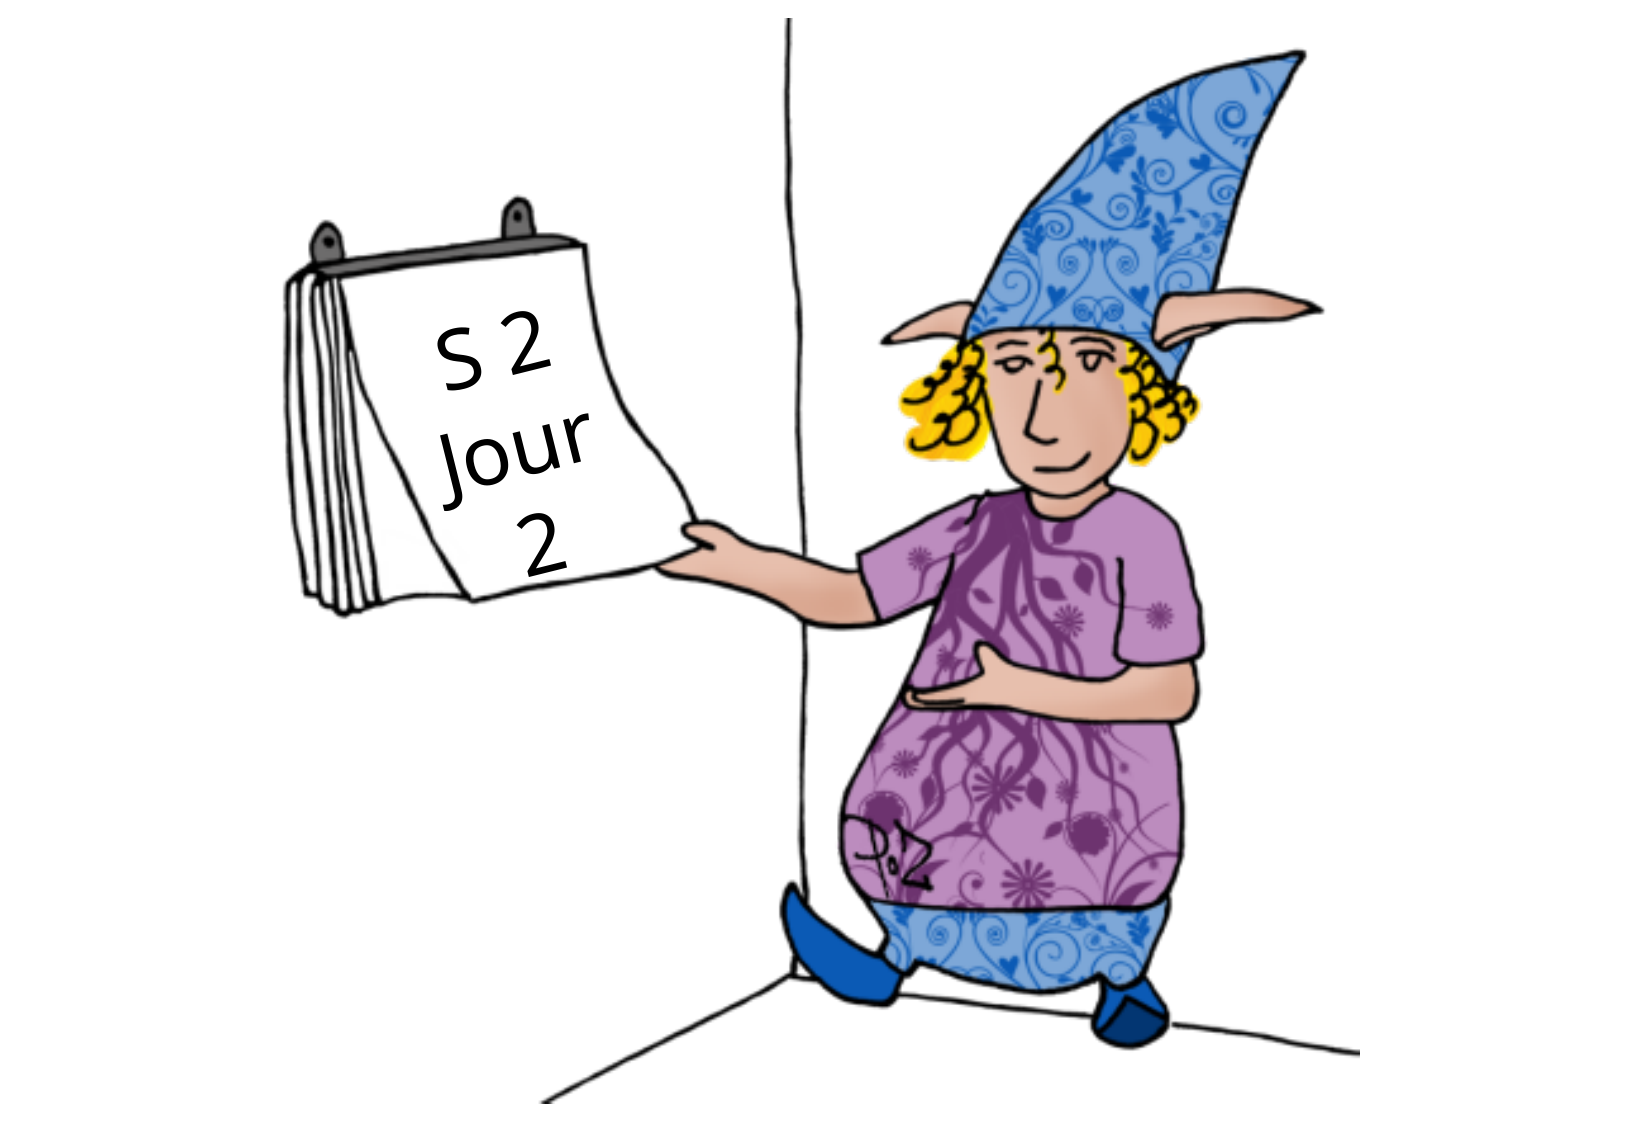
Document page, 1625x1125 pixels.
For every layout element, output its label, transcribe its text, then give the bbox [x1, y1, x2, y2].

text_box S 2 Jour 2 [330, 254, 702, 634]
picture [264, 18, 1360, 1104]
